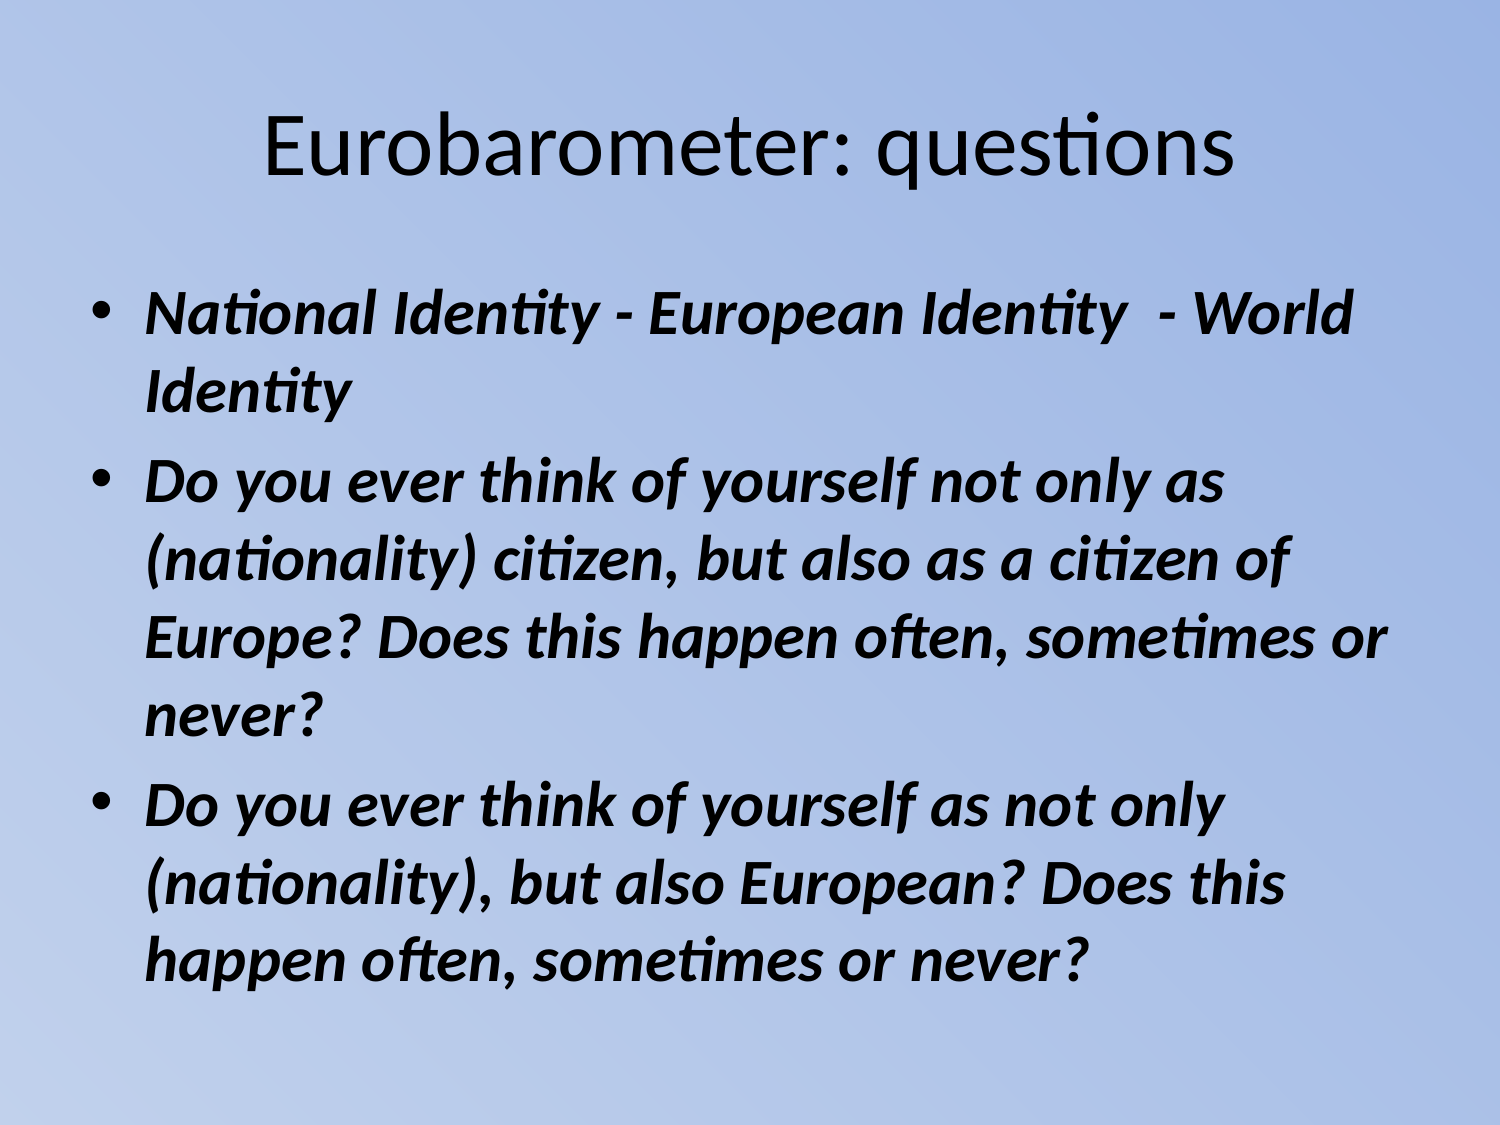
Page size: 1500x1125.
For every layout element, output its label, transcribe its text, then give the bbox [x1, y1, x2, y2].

list National Identity - European Identity - World Identity Do you ever think of yourself not only as (nationality) citizen, but also as a citizen of Europe? Does this happen often, sometimes or never? Do you ever think of yourself as not only (nationality), but also European? Does this happen often, sometimes or never? [75, 262, 1425, 1005]
title Eurobarometer: questions [75, 45, 1425, 233]
